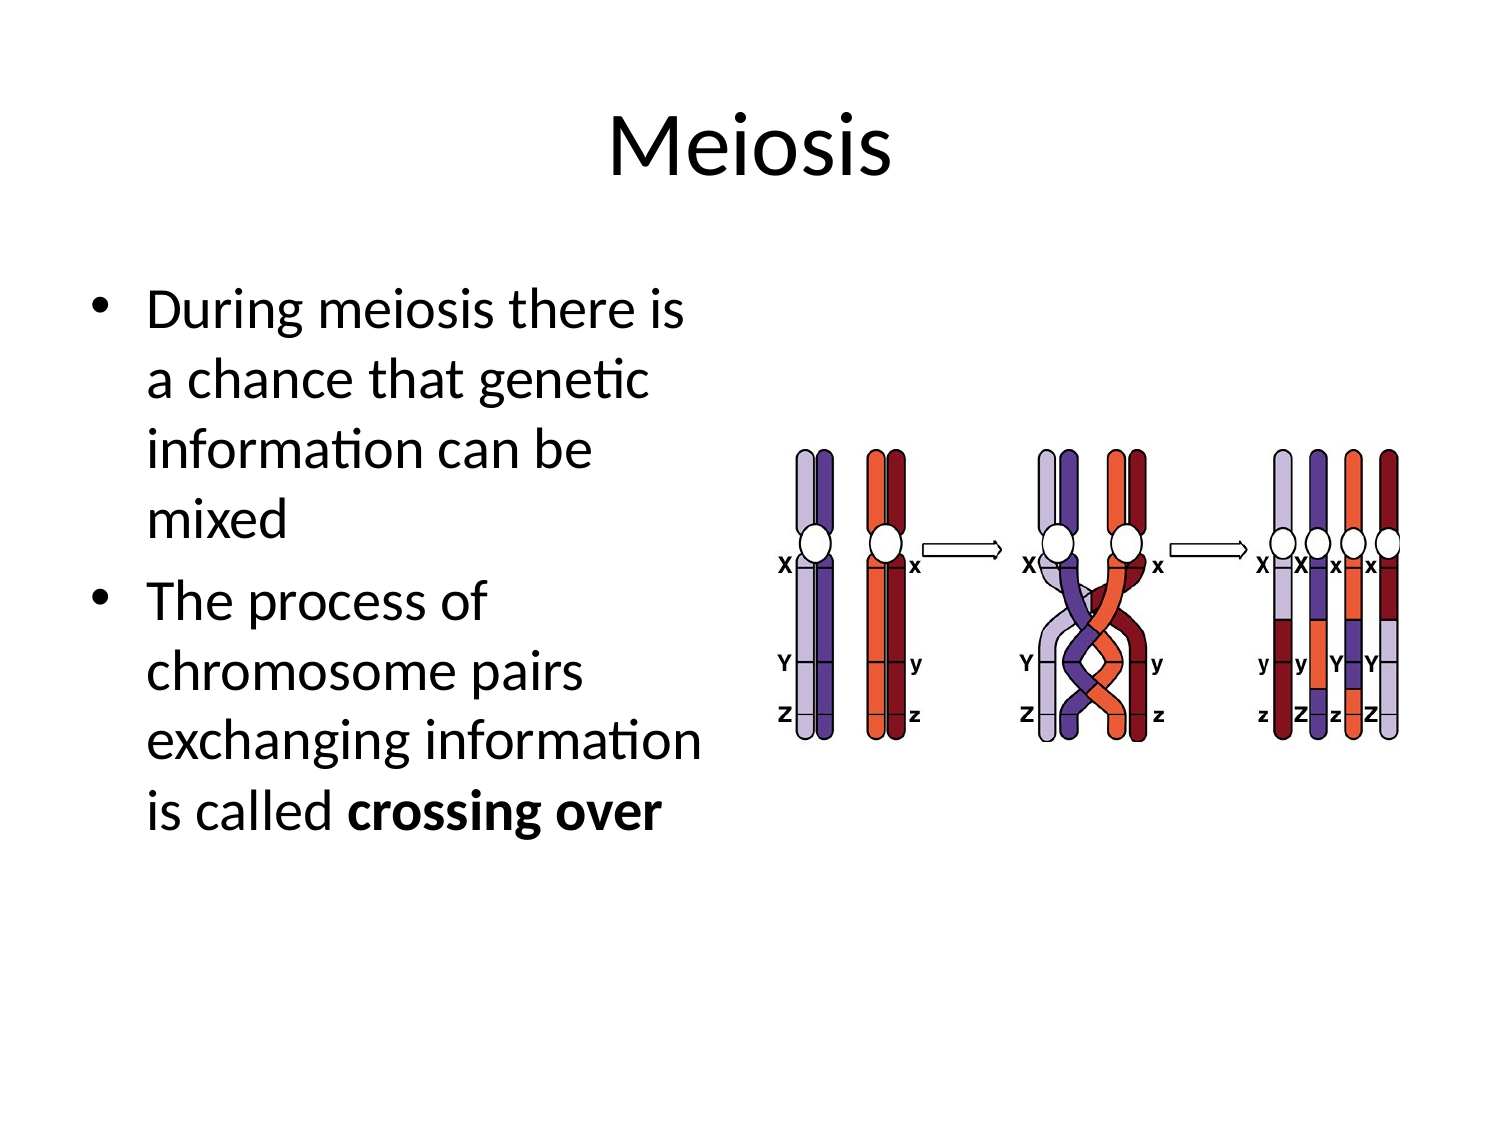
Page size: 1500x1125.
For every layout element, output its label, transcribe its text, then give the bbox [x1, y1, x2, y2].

picture [774, 424, 1401, 801]
list During meiosis there is a chance that genetic information can be mixed The process of chromosome pairs exchanging information is called crossing over [75, 262, 738, 1005]
title Meiosis [75, 45, 1425, 233]
